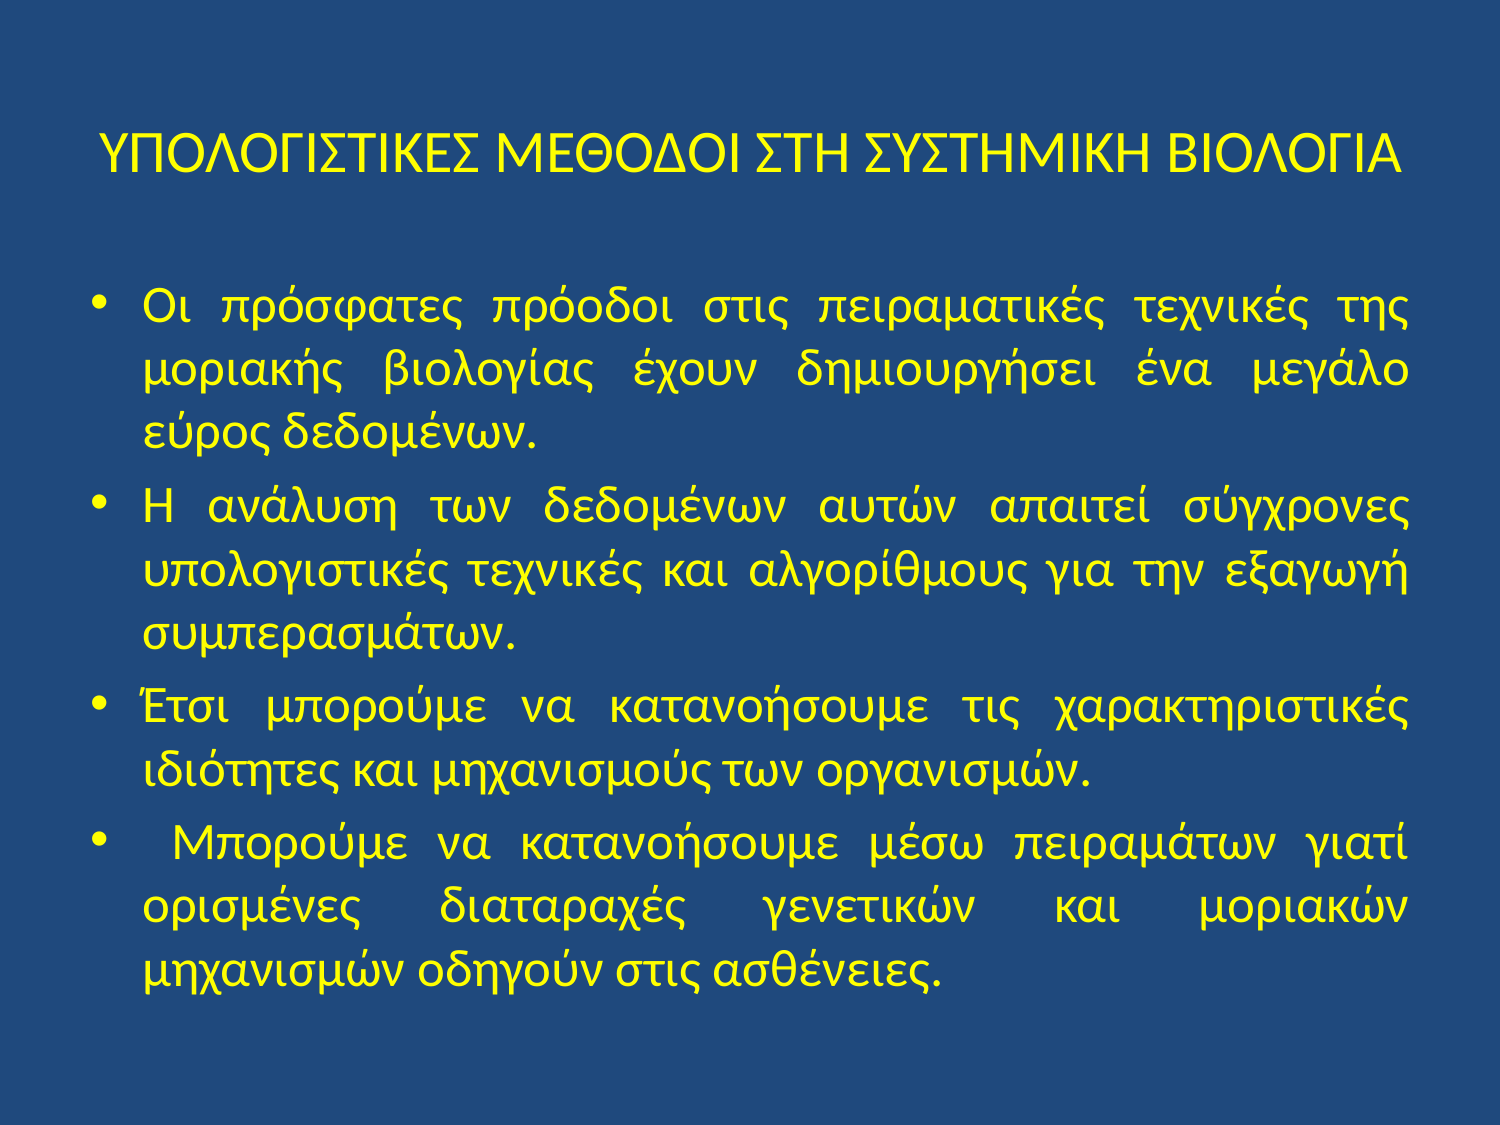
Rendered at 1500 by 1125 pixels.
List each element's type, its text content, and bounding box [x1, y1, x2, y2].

title ΥΠΟΛΟΓΙΣΤΙΚΕΣ ΜΕΘΟΔΟΙ ΣΤΗ ΣΥΣΤΗΜΙΚΗ ΒΙΟΛΟΓΙΑ [76, 101, 1427, 268]
list Οι πρόσφατες πρόοδοι στις πειραματικές τεχνικές της μοριακής βιολογίας έχουν δημιουργήσει ένα μεγάλο εύρος δεδομένων. Η ανάλυση των δεδομένων αυτών απαιτεί σύγχρονες υπολογιστικές τεχνικές και αλγορίθμους για την εξαγωγή συμπερασμάτων. Έτσι μπορούμε να κατανοήσουμε τις χαρακτηριστικές ιδιότητες και μηχανισμούς των οργανισμών. Μπορούμε να κατανοήσουμε μέσω πειραμάτων γιατί ορισμένες διαταραχές γενετικών και μοριακών μηχανισμών οδηγούν στις ασθένειες. [75, 262, 1425, 1005]
